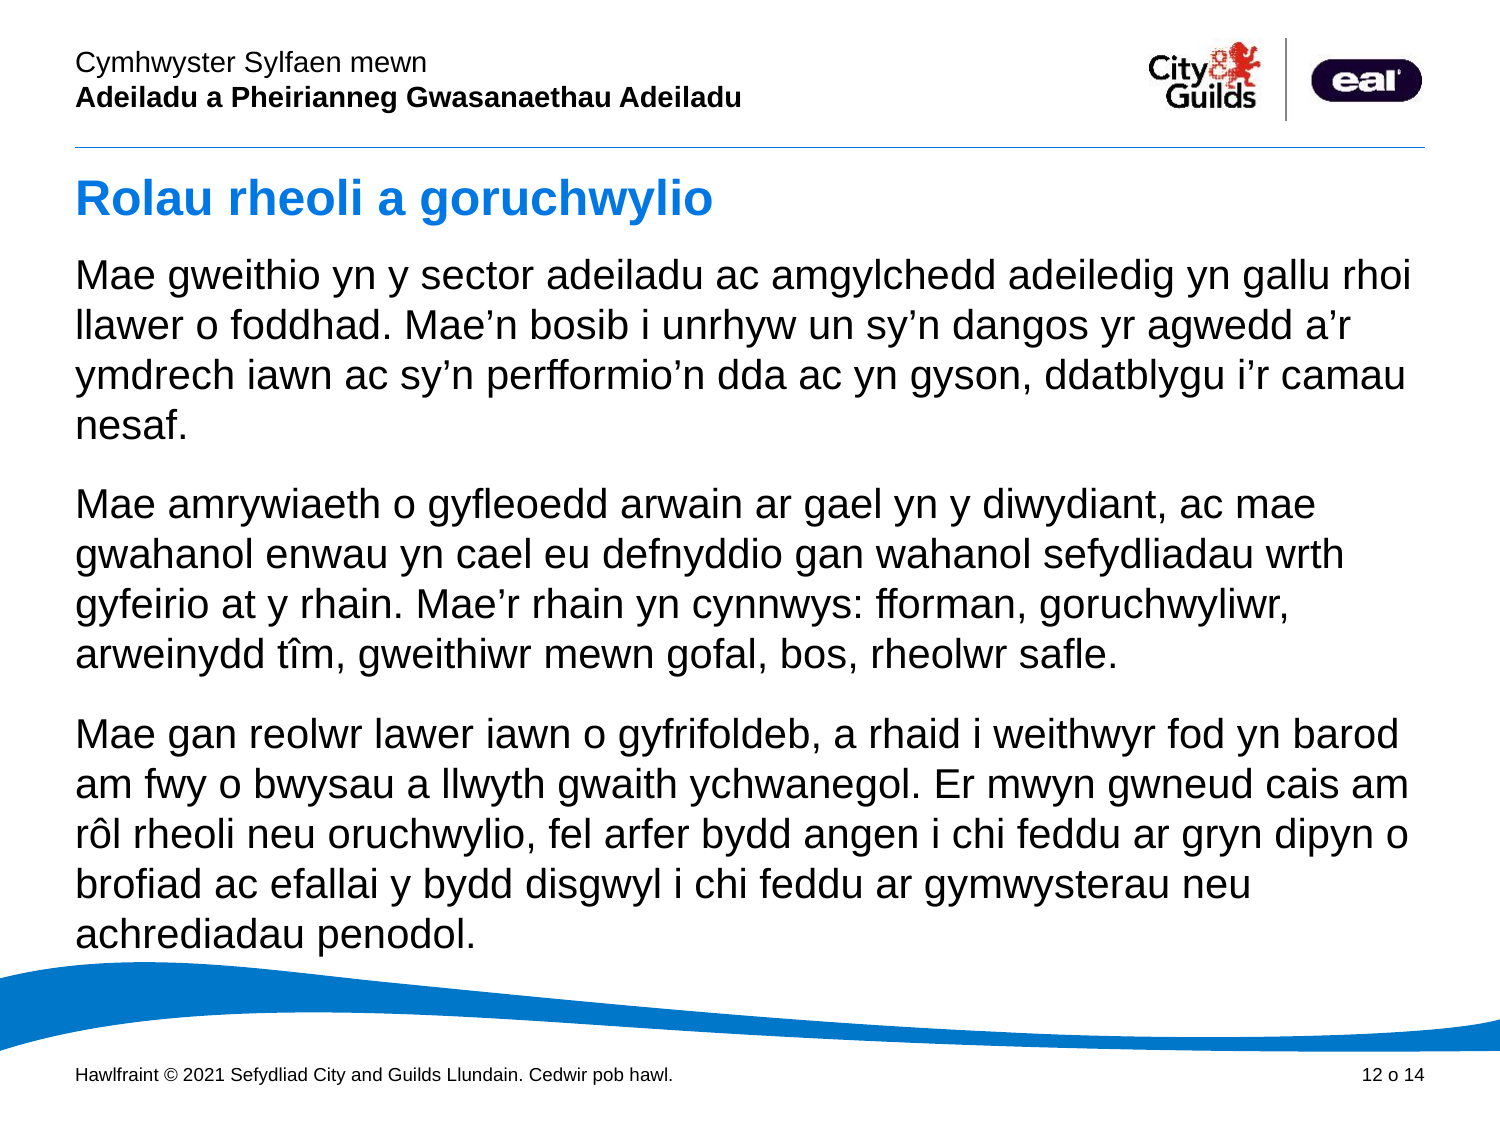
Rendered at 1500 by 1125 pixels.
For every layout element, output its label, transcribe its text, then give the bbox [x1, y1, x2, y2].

picture [1149, 38, 1422, 121]
list Mae gweithio yn y sector adeiladu ac amgylchedd adeiledig yn gallu rhoi llawer o foddhad. Mae’n bosib i unrhyw un sy’n dangos yr agwedd a’r ymdrech iawn ac sy’n perfformio’n dda ac yn gyson, ddatblygu i’r camau nesaf. Mae amrywiaeth o gyfleoedd arwain ar gael yn y diwydiant, ac mae gwahanol enwau yn cael eu defnyddio gan wahanol sefydliadau wrth gyfeirio at y rhain. Mae’r rhain yn cynnwys: fforman, goruchwyliwr, arweinydd tîm, gweithiwr mewn gofal, bos, rheolwr safle. Mae gan reolwr lawer iawn o gyfrifoldeb, a rhaid i weithwyr fod yn barod am fwy o bwysau a llwyth gwaith ychwanegol. Er mwyn gwneud cais am rôl rheoli neu oruchwylio, fel arfer bydd angen i chi feddu ar gryn dipyn o brofiad ac efallai y bydd disgwyl i chi feddu ar gymwysterau neu achrediadau penodol. [74, 247, 1426, 988]
title Rolau rheoli a goruchwylio [74, 165, 1426, 229]
